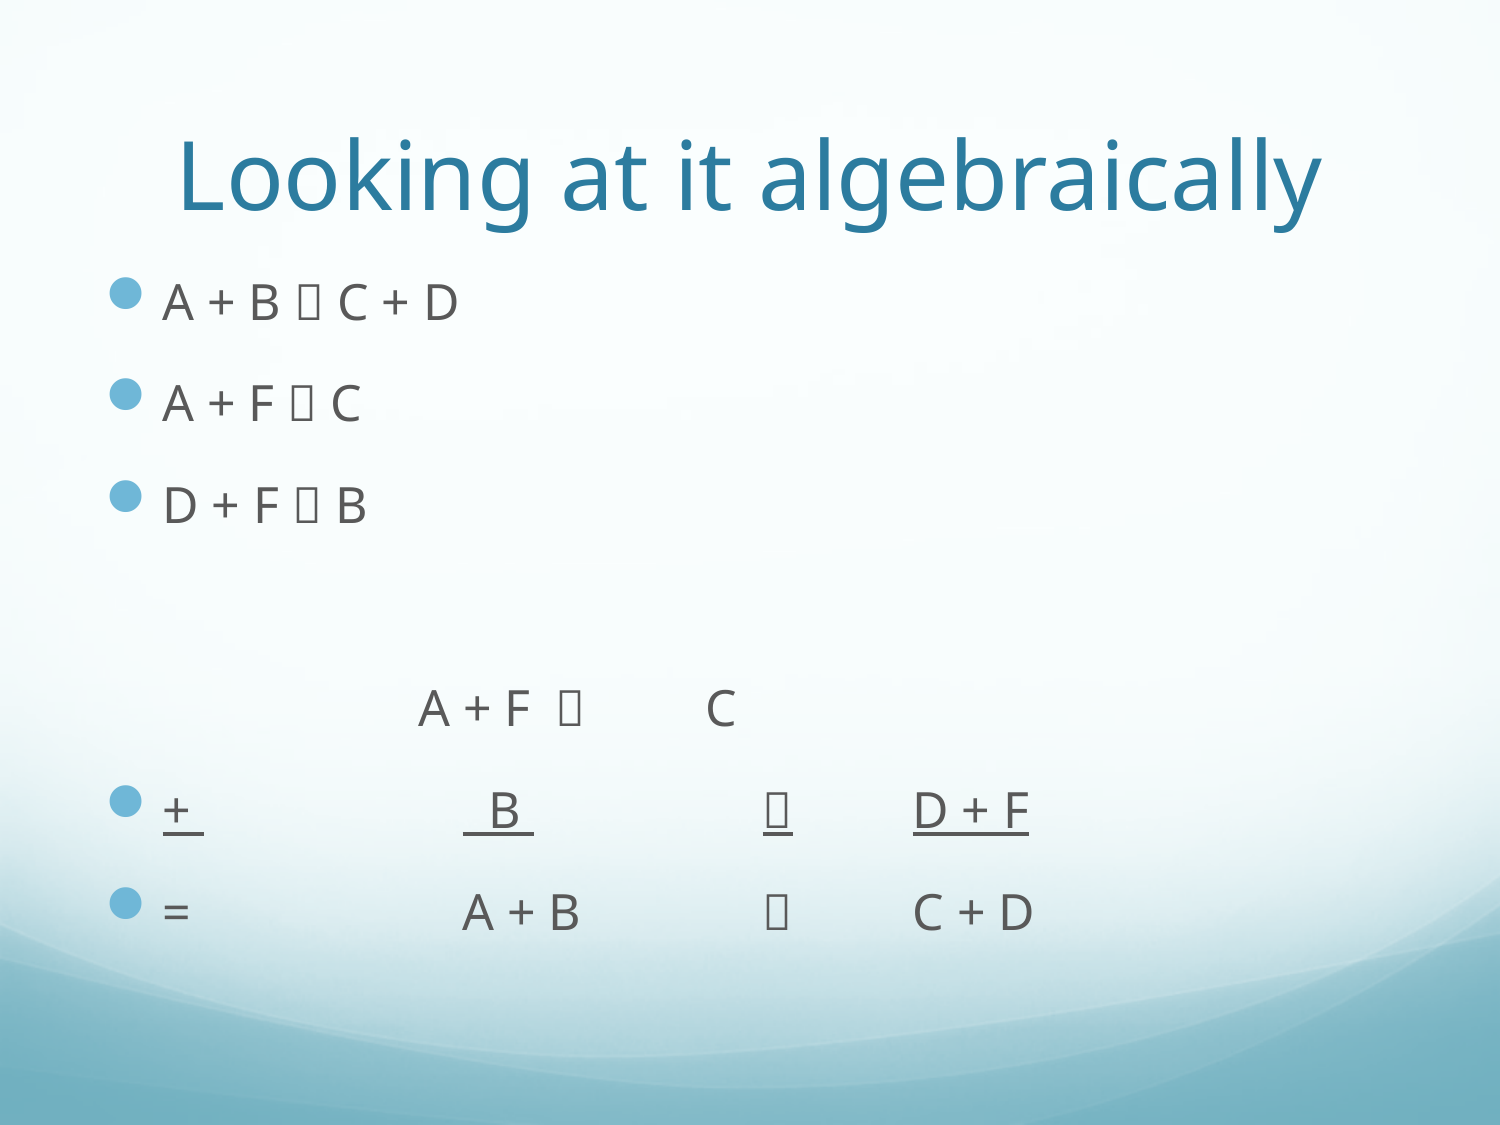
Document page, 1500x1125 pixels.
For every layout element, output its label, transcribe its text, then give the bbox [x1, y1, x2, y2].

list A + B  C + D A + F  C D + F  B A + F  C + B  D + F = A + B  C + D [90, 262, 1410, 975]
title Looking at it algebraically [90, 17, 1410, 237]
